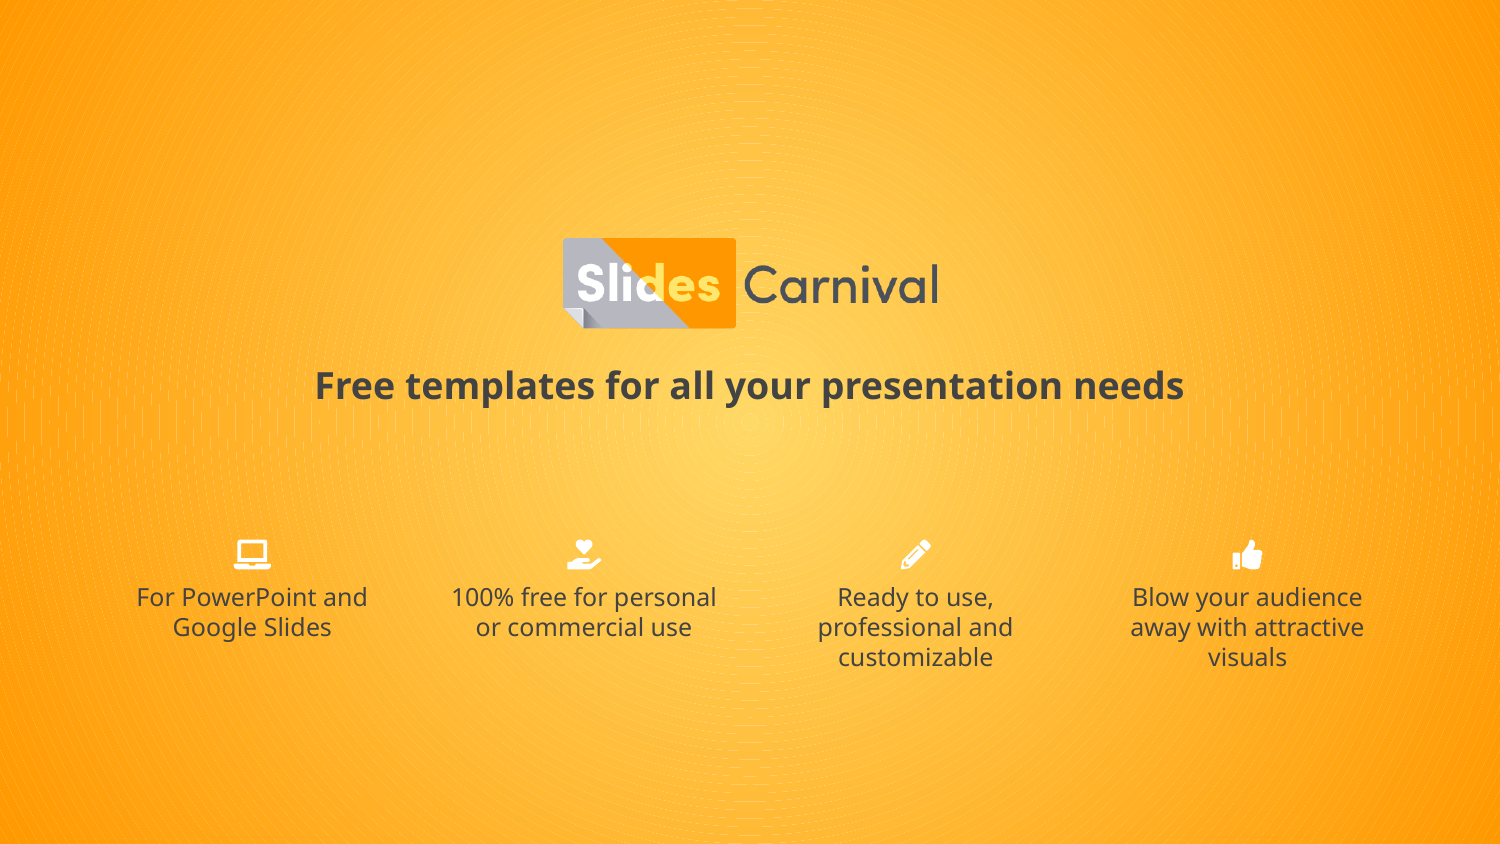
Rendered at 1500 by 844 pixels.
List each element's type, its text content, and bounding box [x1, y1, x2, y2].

text_box Free templates for all your presentation needs [181, 362, 1319, 407]
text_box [113, 539, 1387, 687]
picture [561, 237, 939, 329]
